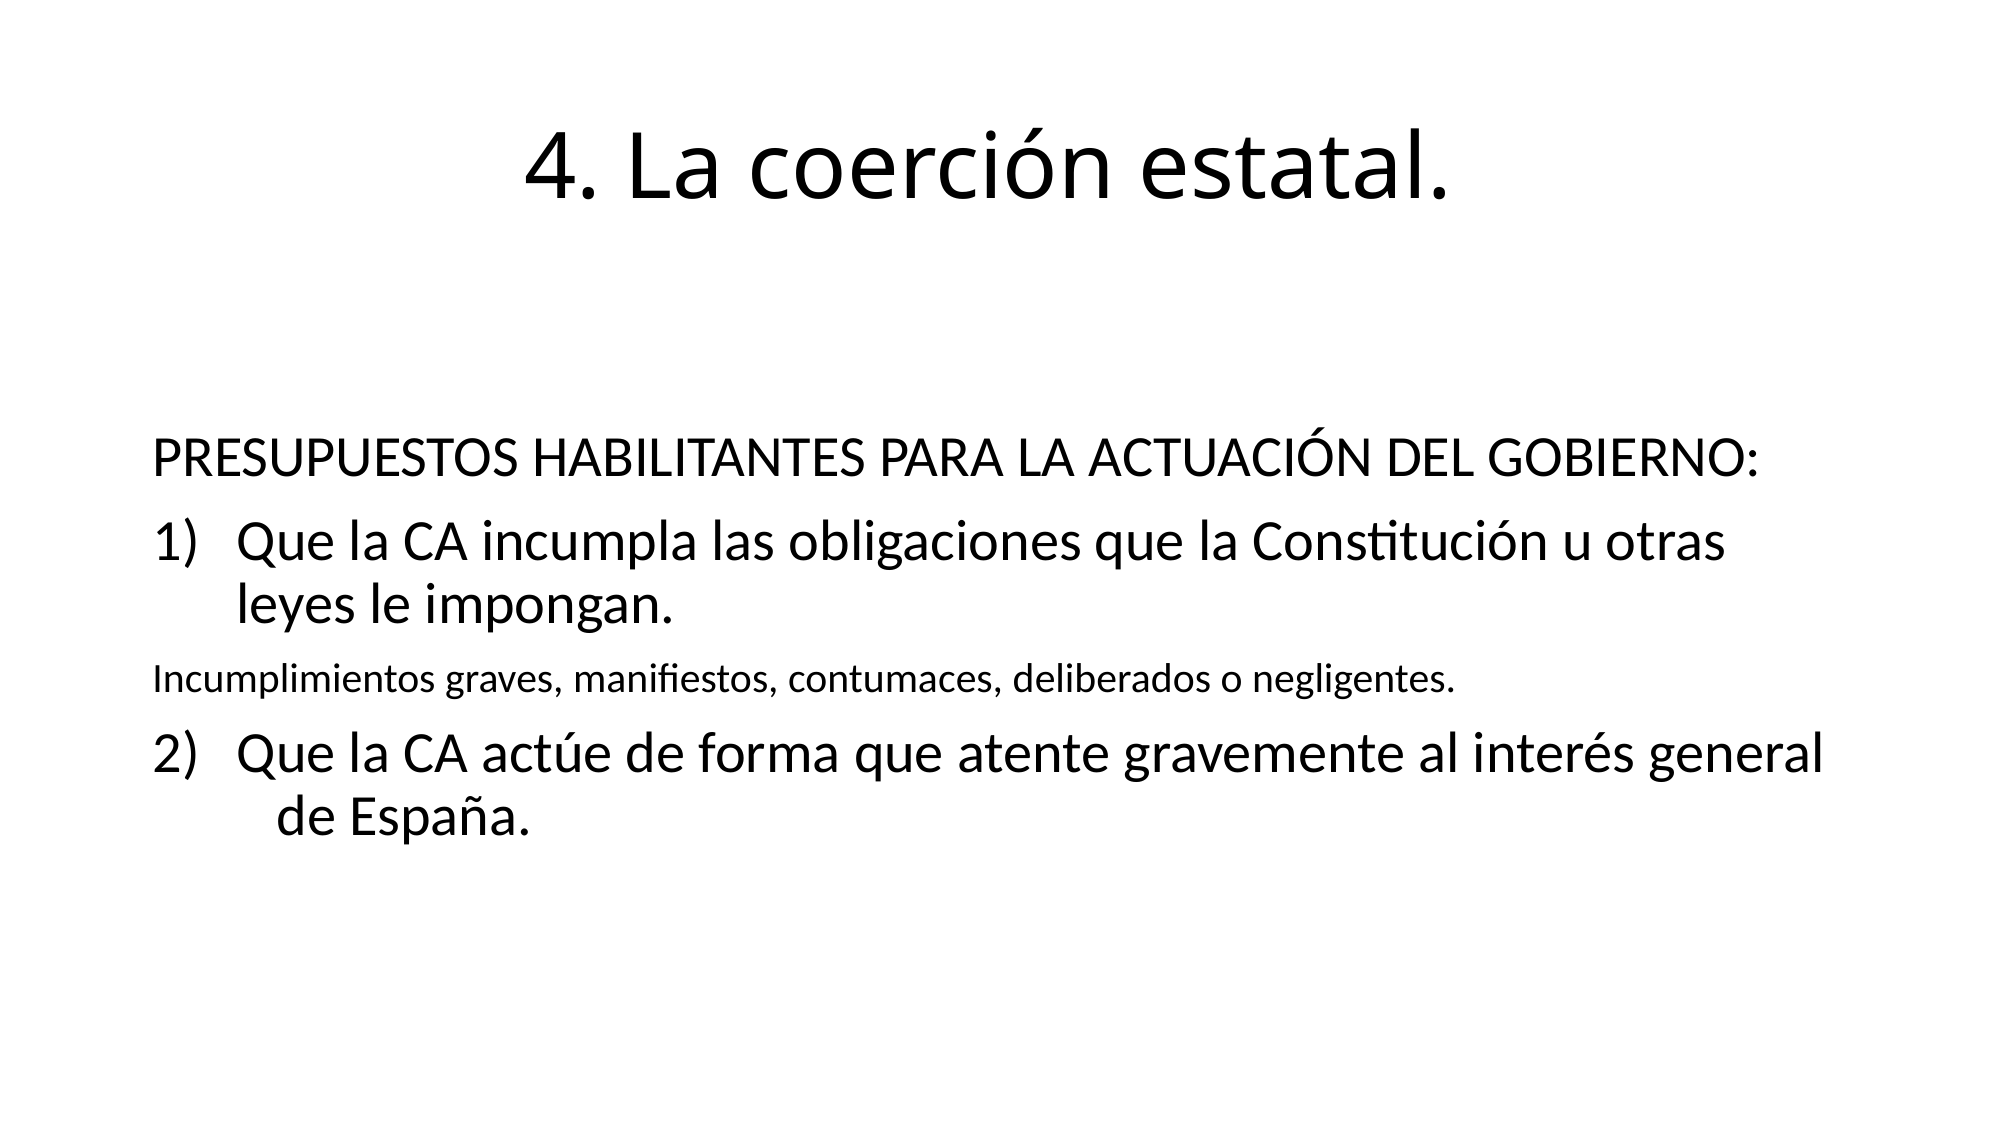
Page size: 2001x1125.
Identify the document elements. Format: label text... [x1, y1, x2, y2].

title 4. La coerción estatal. [137, 59, 1863, 278]
list PRESUPUESTOS HABILITANTES PARA LA ACTUACIÓN DEL GOBIERNO: Que la CA incumpla las obligaciones que la Constitución u otras leyes le impongan. Incumplimientos graves, manifiestos, contumaces, deliberados o negligentes. Que la CA actúe de forma que atente gravemente al interés general de España. [137, 418, 1863, 944]
